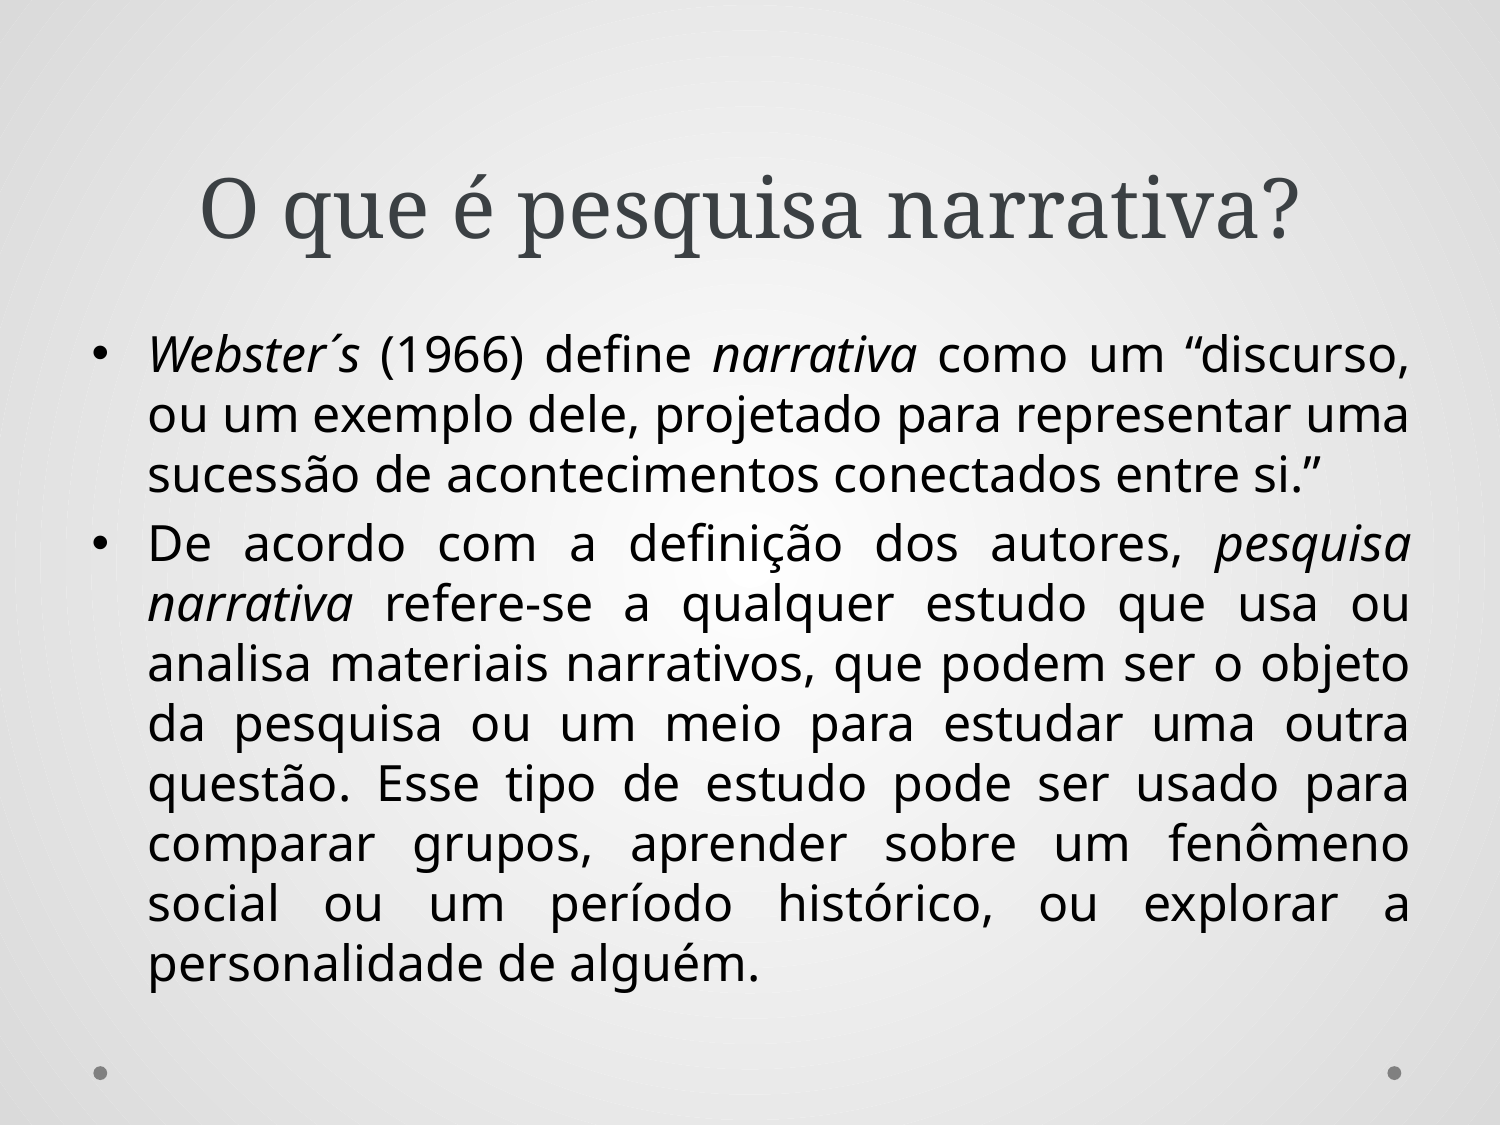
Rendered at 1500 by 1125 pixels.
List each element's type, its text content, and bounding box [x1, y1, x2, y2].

title O que é pesquisa narrativa? [75, 0, 1425, 263]
list Webster´s (1966) define narrativa como um “discurso, ou um exemplo dele, projetado para representar uma sucessão de acontecimentos conectados entre si.” De acordo com a definição dos autores, pesquisa narrativa refere-se a qualquer estudo que usa ou analisa materiais narrativos, que podem ser o objeto da pesquisa ou um meio para estudar uma outra questão. Esse tipo de estudo pode ser usado para comparar grupos, aprender sobre um fenômeno social ou um período histórico, ou explorar a personalidade de alguém. [76, 314, 1427, 1057]
